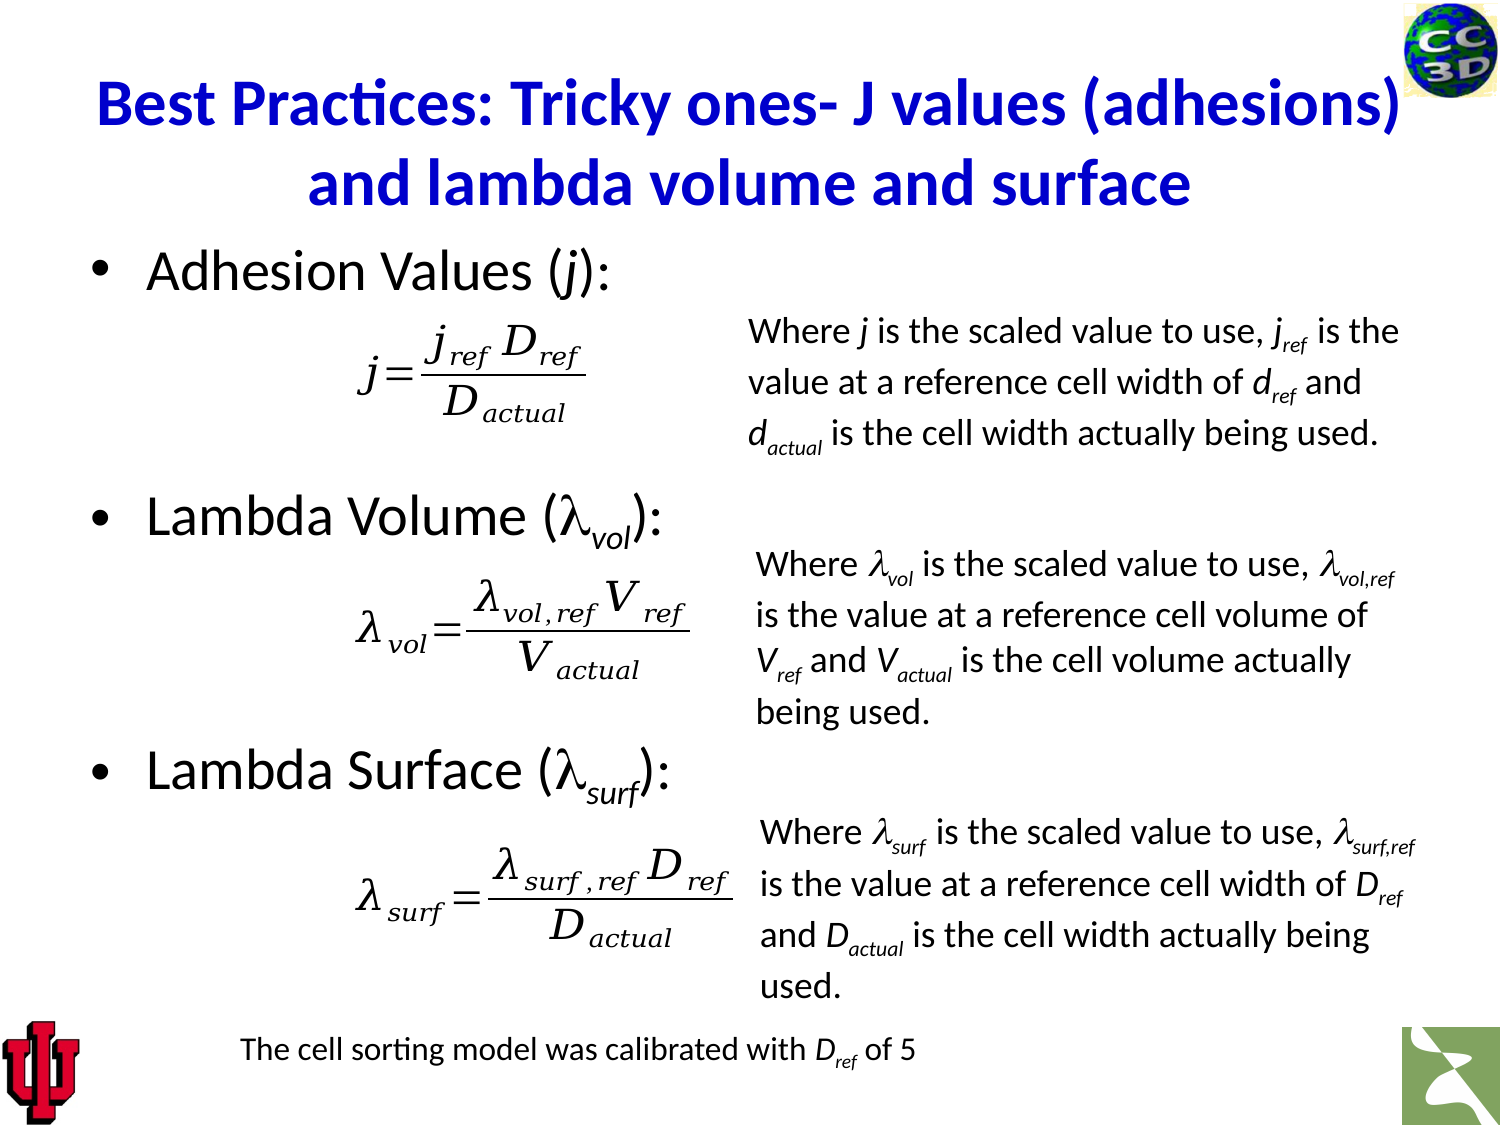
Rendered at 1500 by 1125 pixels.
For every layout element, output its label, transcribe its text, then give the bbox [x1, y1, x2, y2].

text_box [353, 298, 1426, 451]
title Best Practices: Tricky ones- J values (adhesions) and lambda volume and surface [75, 45, 1425, 224]
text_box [353, 799, 1452, 998]
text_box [353, 531, 1426, 730]
picture [1402, 1027, 1500, 1125]
picture [1402, 0, 1500, 102]
picture [0, 1020, 80, 1125]
list Adhesion Values (j): Lambda Volume (lvol): Lambda Surface (lsurf): The cell sorting model was calibrated with Dref of 5 [75, 224, 1425, 1100]
